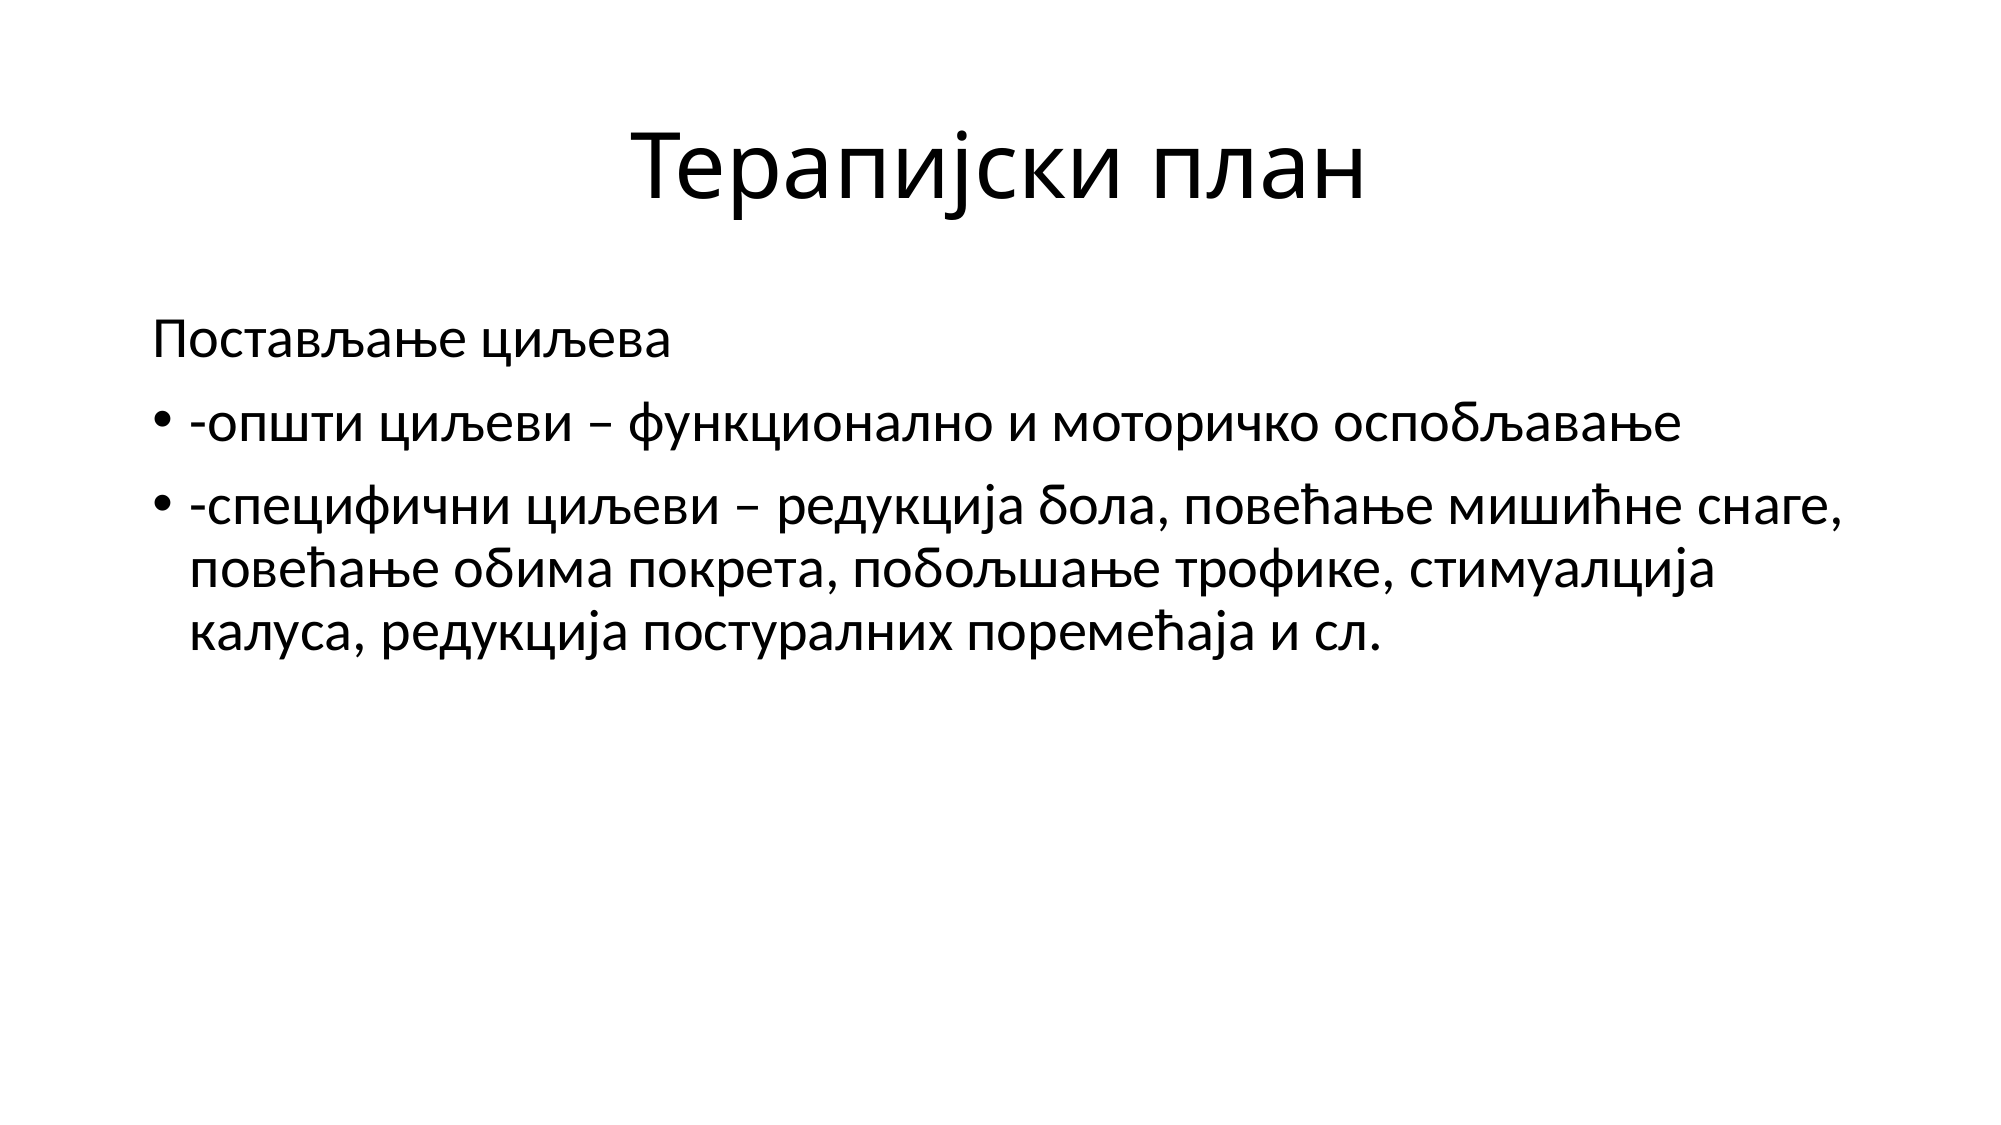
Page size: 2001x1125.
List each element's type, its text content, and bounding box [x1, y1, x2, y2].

list Постављање циљева -општи циљеви – функционално и моторичко оспобљавање -специфични циљеви – редукција бола, повећање мишићне снаге, повећање обима покрета, побољшање трофике, стимуалција калуса, редукција постуралних поремећаја и сл. [137, 299, 1863, 1014]
title Терапијски план [137, 59, 1863, 278]
